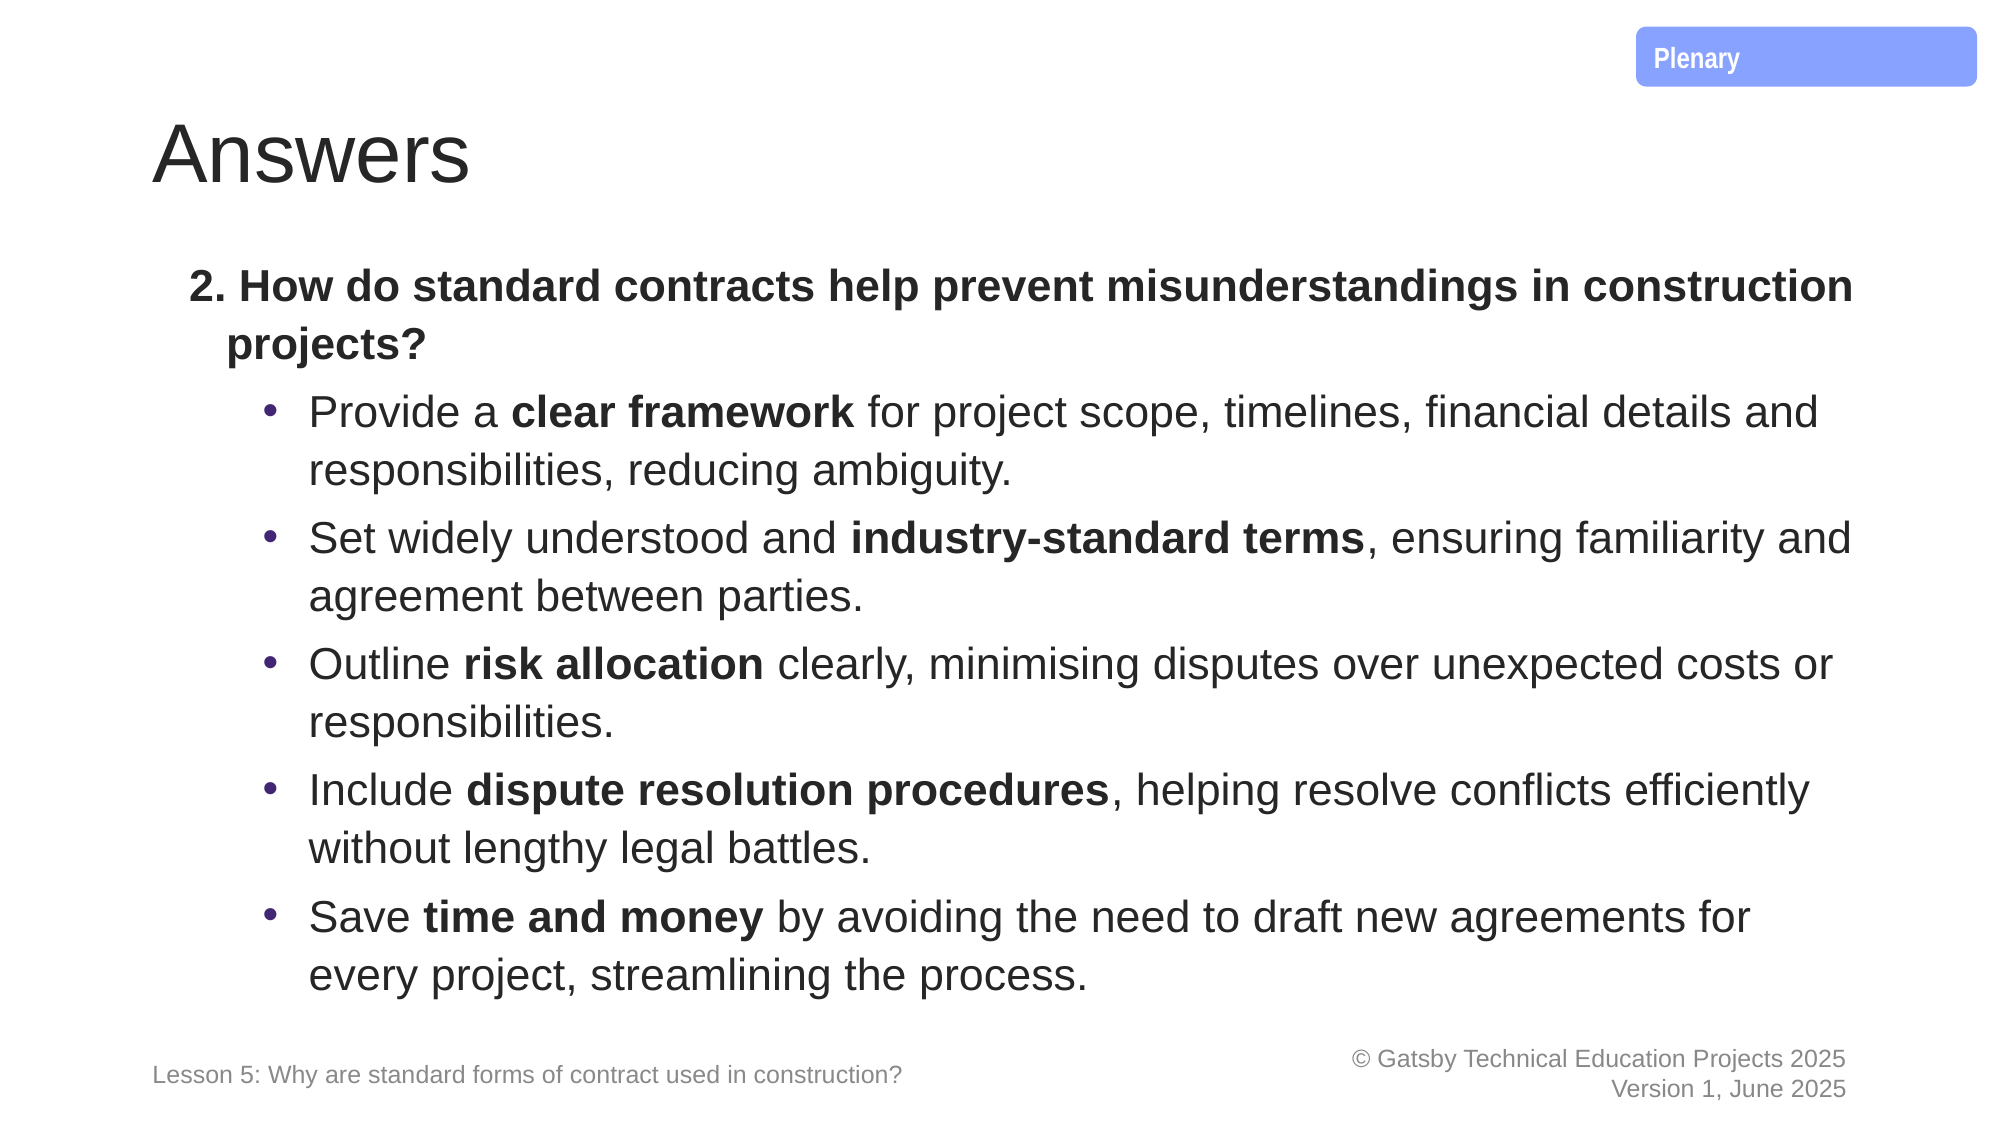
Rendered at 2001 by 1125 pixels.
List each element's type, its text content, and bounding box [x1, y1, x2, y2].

text_box Plenary [1636, 26, 1978, 87]
list 2. How do standard contracts help prevent misunderstandings in construction projects? Provide a clear framework for project scope, timelines, financial details and responsibilities, reducing ambiguity. Set widely understood and industry-standard terms, ensuring familiarity and agreement between parties. Outline risk allocation clearly, minimising disputes over unexpected costs or responsibilities. Include dispute resolution procedures, helping resolve conflicts efficiently without lengthy legal battles. Save time and money by avoiding the need to draft new agreements for every project, streamlining the process. [137, 244, 1874, 1014]
list Lesson 5: Why are standard forms of contract used in construction? [137, 1042, 960, 1103]
title Answers [137, 47, 1863, 265]
